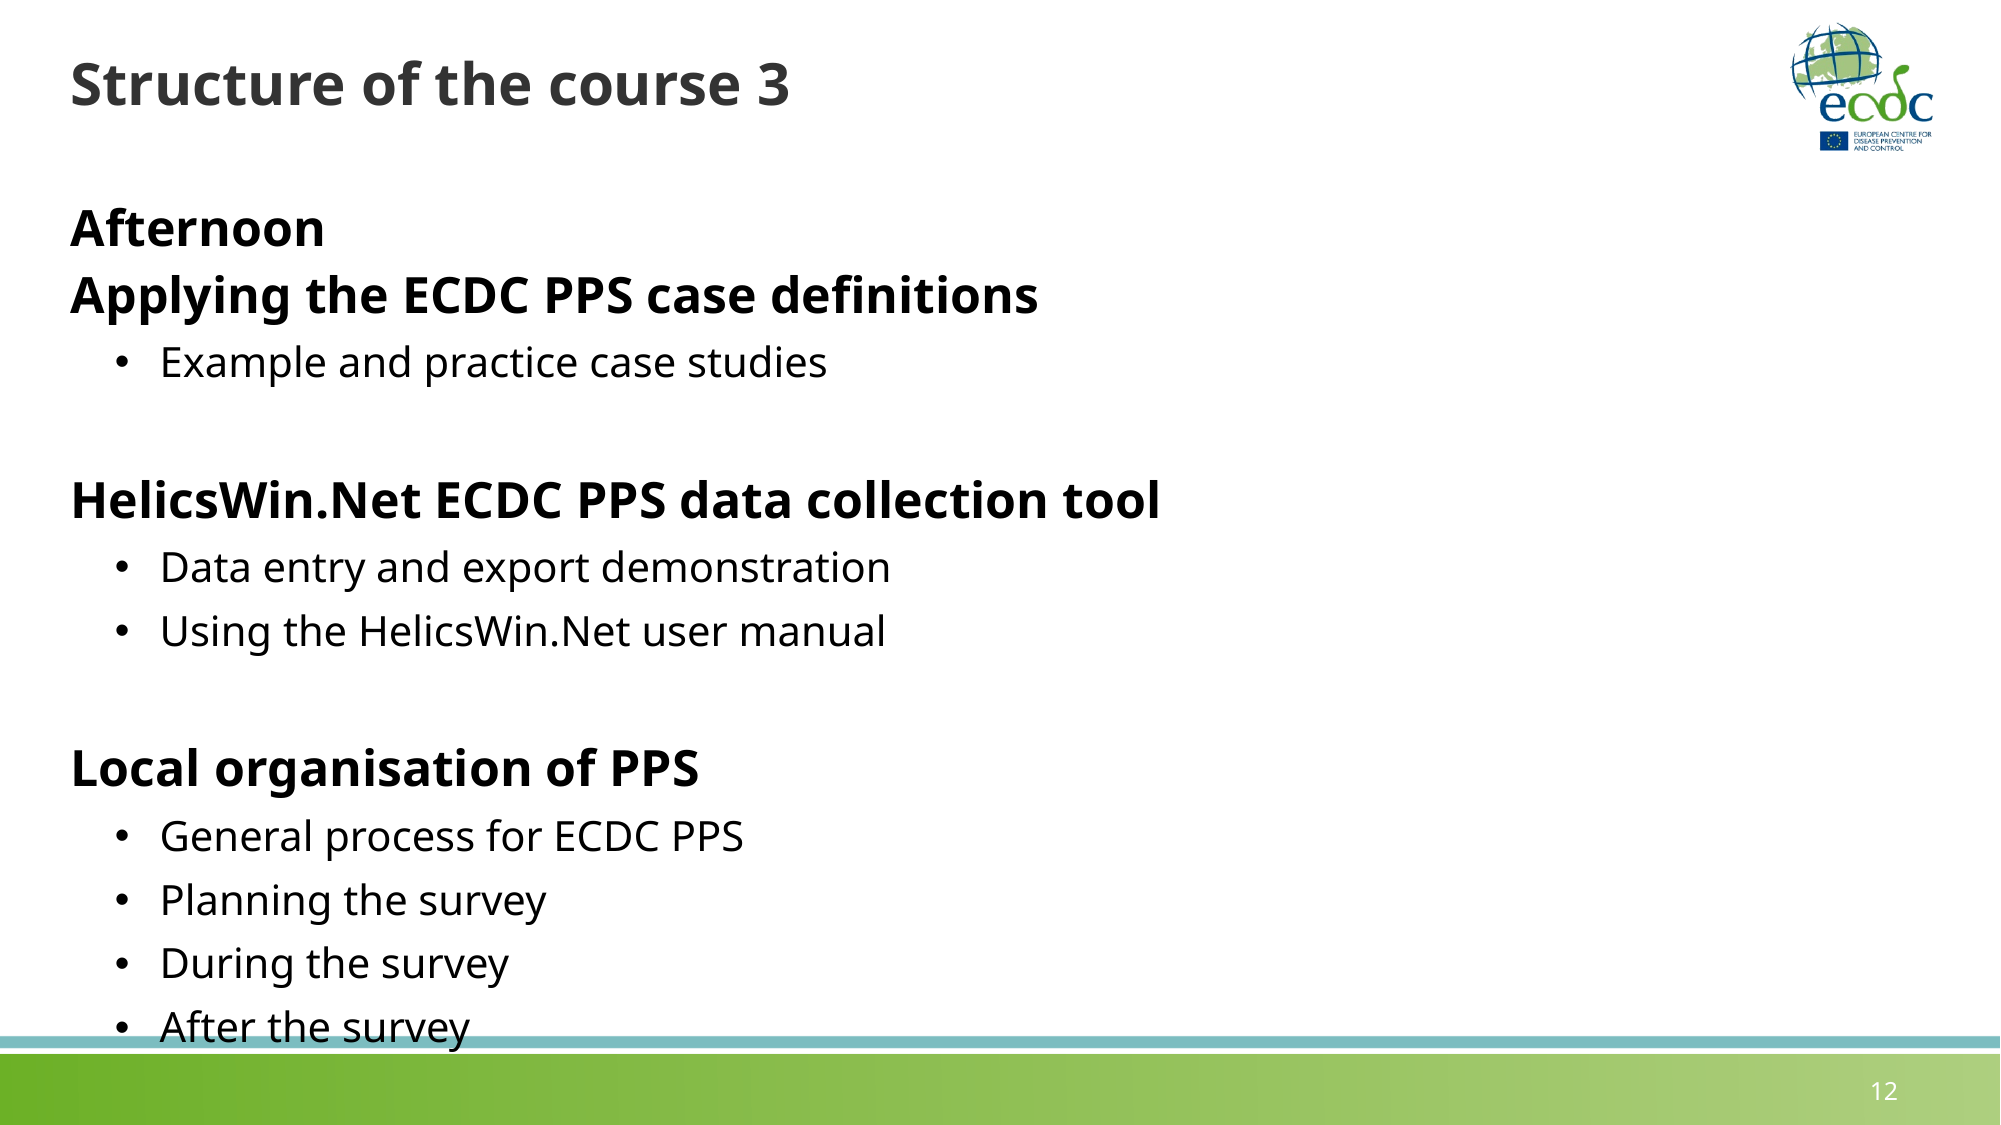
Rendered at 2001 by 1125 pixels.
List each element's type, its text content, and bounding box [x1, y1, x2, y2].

list Afternoon Applying the ECDC PPS case definitions Example and practice case studies HelicsWin.Net ECDC PPS data collection tool Data entry and export demonstration Using the HelicsWin.Net user manual Local organisation of PPS General process for ECDC PPS Planning the survey During the survey After the survey [70, 207, 1936, 1025]
slide_number 12 [1494, 1062, 1914, 1123]
picture [0, 0, 2000, 1125]
title Structure of the course 3 [70, 54, 1764, 186]
